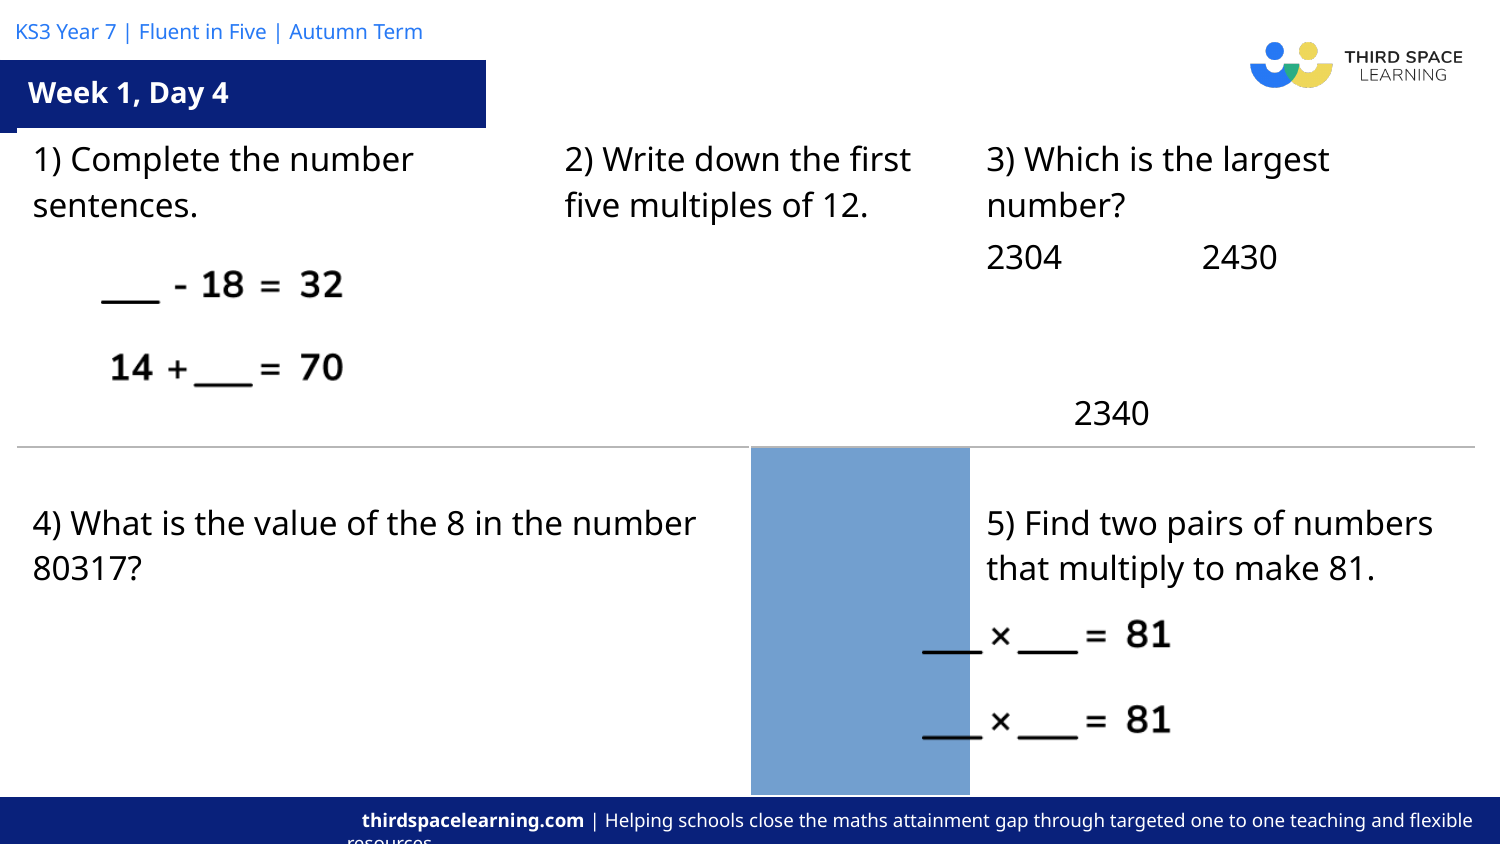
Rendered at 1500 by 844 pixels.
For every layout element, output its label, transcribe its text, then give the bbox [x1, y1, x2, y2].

picture [101, 260, 344, 393]
table_cell 4) What is the value of the 8 in the number 80317? [19, 448, 749, 794]
picture [1250, 33, 1465, 99]
table_cell 5) Find two pairs of numbers that multiply to make 81. [972, 448, 1474, 794]
text_box Week 1, Day 4 [13, 59, 383, 125]
table_header 1) Complete the number sentences. [19, 130, 549, 446]
table_header 3) Which is the largest number? 2304 2430 2340 [972, 130, 1474, 446]
picture [922, 609, 1172, 746]
table_header 2) Write down the first five multiples of 12. [550, 130, 970, 446]
